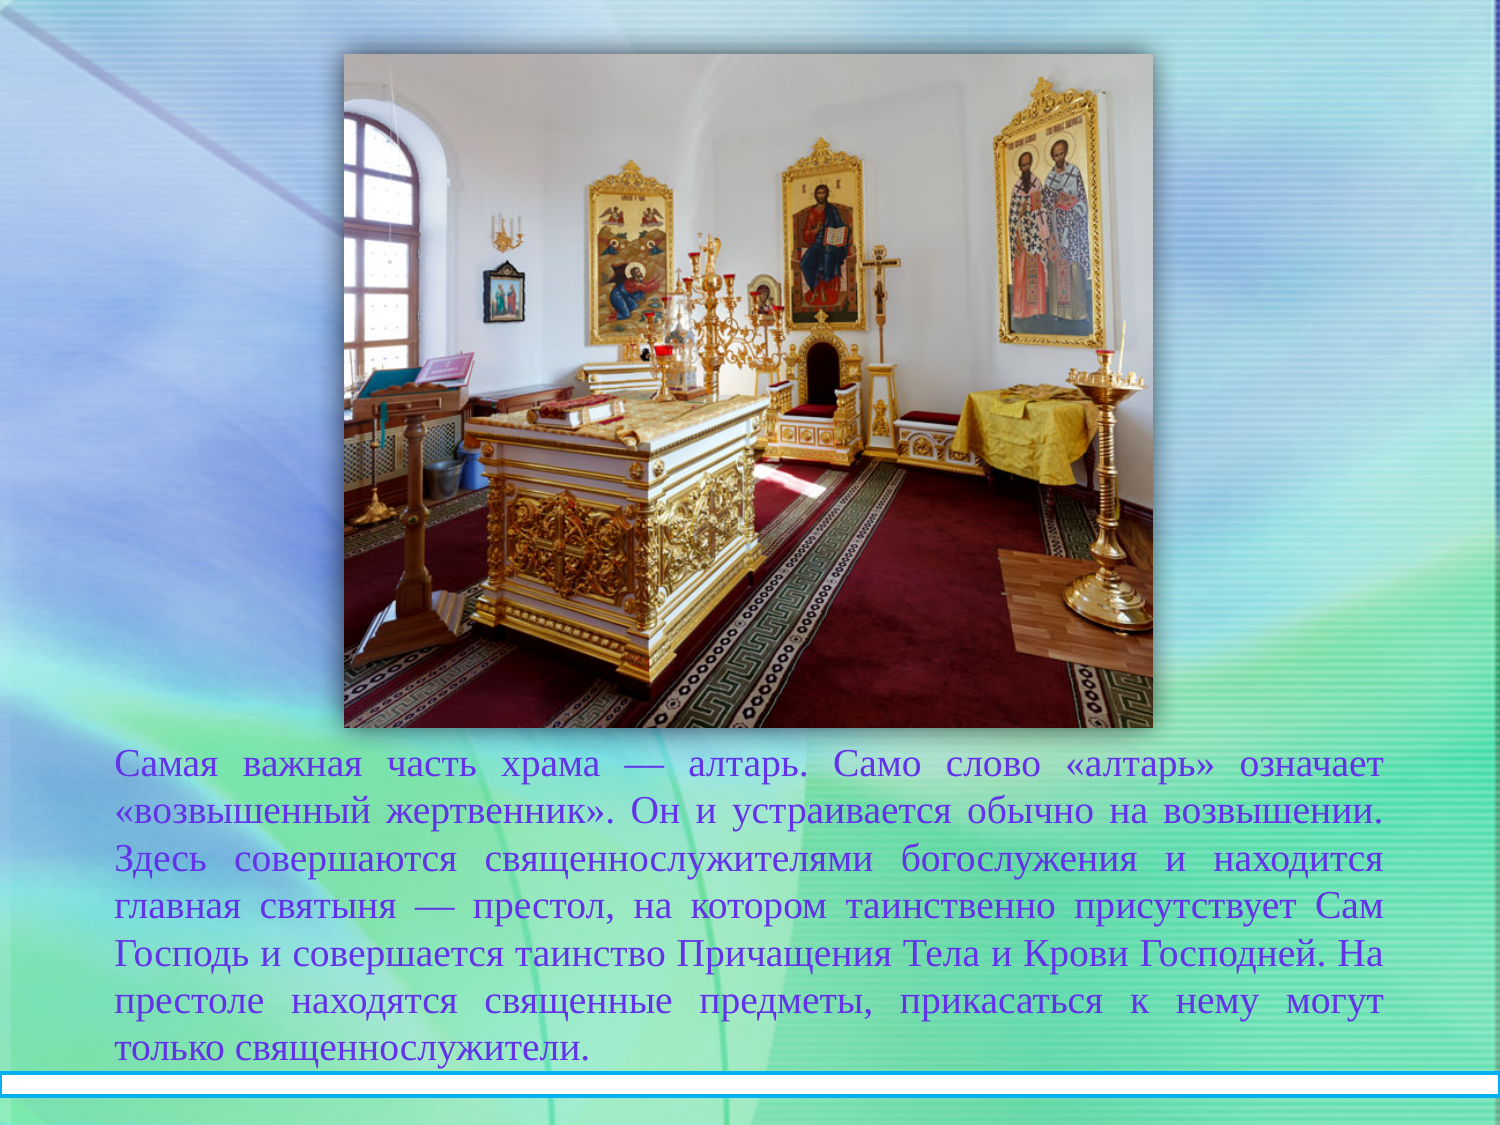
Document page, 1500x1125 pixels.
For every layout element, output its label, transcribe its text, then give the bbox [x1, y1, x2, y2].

text_box [0, 1071, 1500, 1098]
picture [0, 0, 1500, 1070]
picture [0, 1099, 1500, 1125]
list Самая важная часть храма — алтарь. Само слово «алтарь» означает «возвышенный жертвенник». Он и устраивается обычно на возвышении. Здесь совершаются священнослужителями богослужения и находится главная святыня — престол, на котором таинственно присутствует Сам Господь и совершается таинство Причащения Тела и Крови Господней. На престоле находятся священные предметы, прикасаться к нему могут только священнослужители. [99, 728, 1401, 1017]
